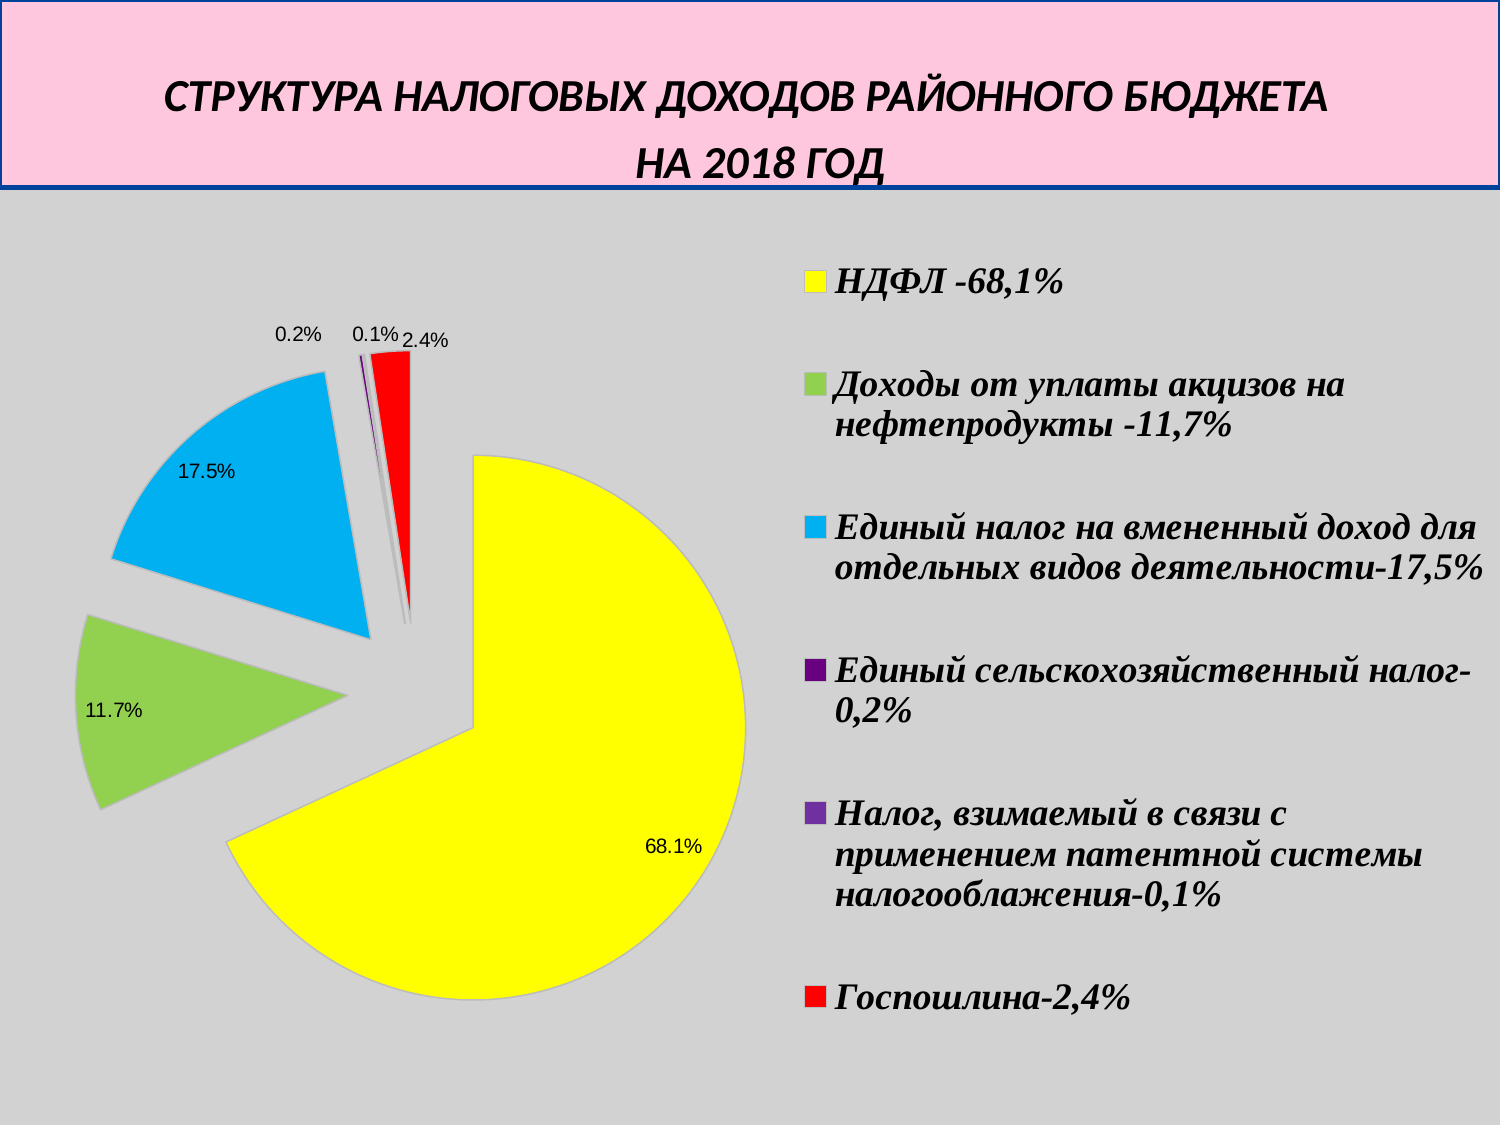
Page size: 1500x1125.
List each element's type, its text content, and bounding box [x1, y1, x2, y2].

title СТРУКТУРА НАЛОГОВЫХ ДОХОДОВ РАЙОННОГО БЮДЖЕТА НА 2018 ГОД [0, 0, 1500, 190]
chart [0, 198, 1500, 1125]
